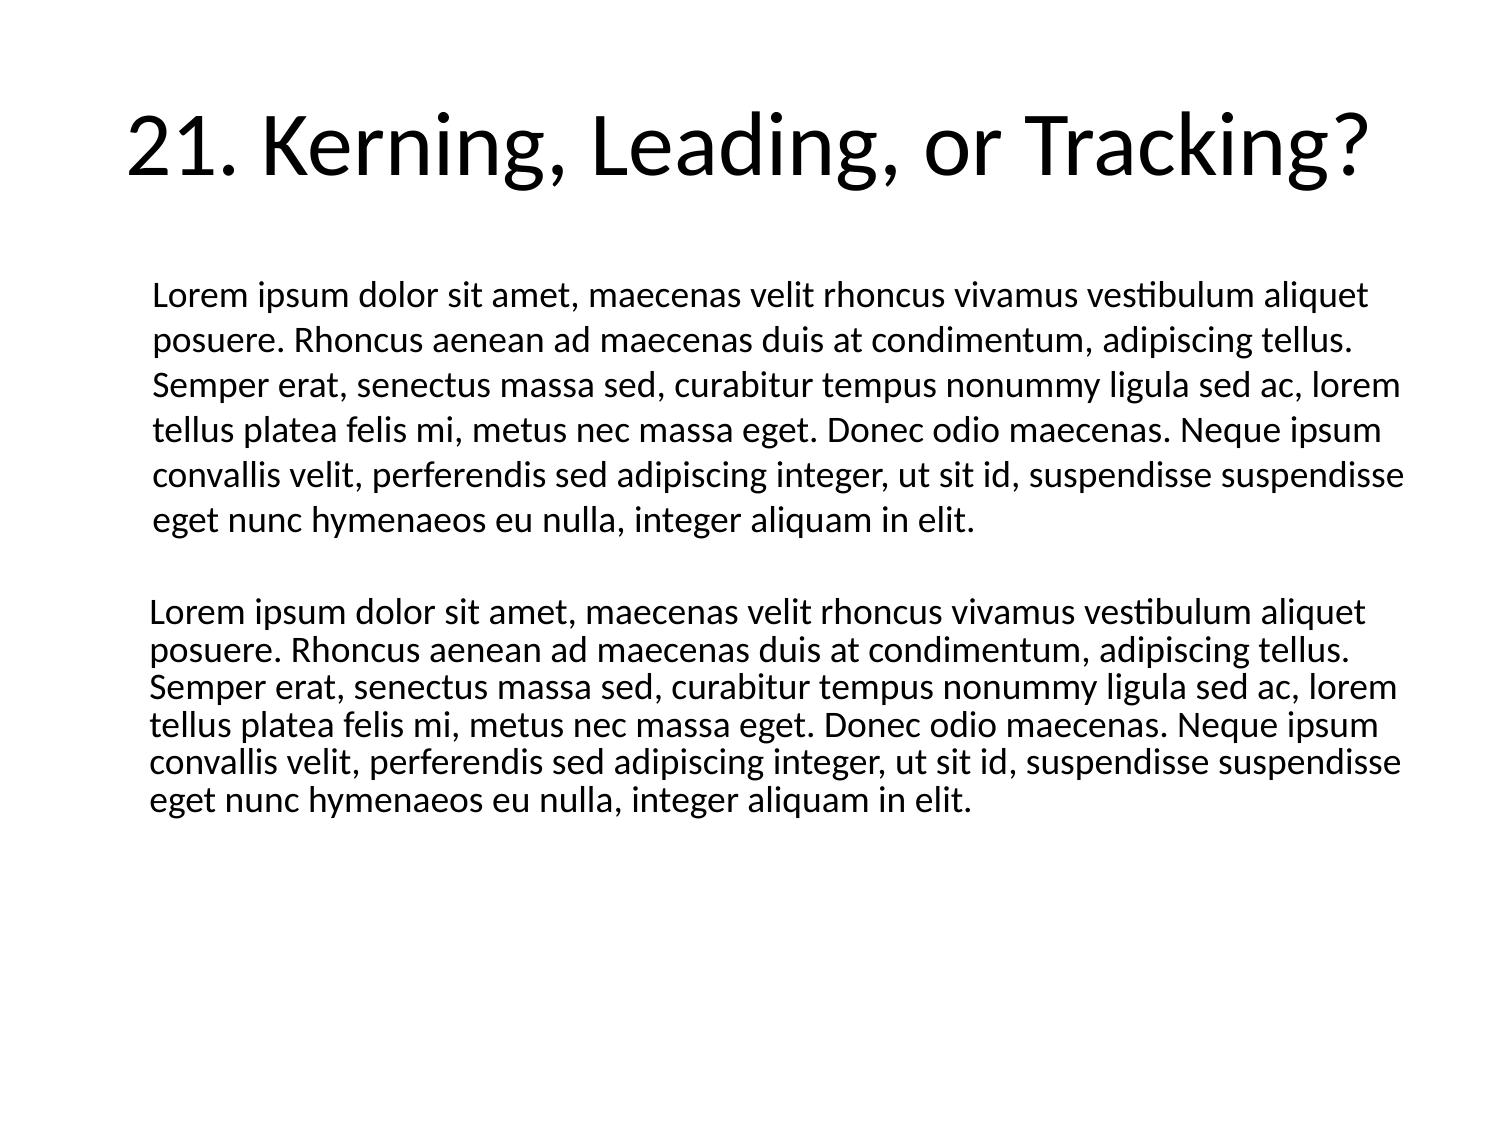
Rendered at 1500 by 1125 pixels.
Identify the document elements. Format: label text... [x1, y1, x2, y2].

text_box Lorem ipsum dolor sit amet, maecenas velit rhoncus vivamus vestibulum aliquet posuere. Rhoncus aenean ad maecenas duis at condimentum, adipiscing tellus. Semper erat, senectus massa sed, curabitur tempus nonummy ligula sed ac, lorem tellus platea felis mi, metus nec massa eget. Donec odio maecenas. Neque ipsum convallis velit, perferendis sed adipiscing integer, ut sit id, suspendisse suspendisse eget nunc hymenaeos eu nulla, integer aliquam in elit. [137, 262, 1438, 548]
title 21. Kerning, Leading, or Tracking? [75, 45, 1425, 233]
text_box Lorem ipsum dolor sit amet, maecenas velit rhoncus vivamus vestibulum aliquet posuere. Rhoncus aenean ad maecenas duis at condimentum, adipiscing tellus. Semper erat, senectus massa sed, curabitur tempus nonummy ligula sed ac, lorem tellus platea felis mi, metus nec massa eget. Donec odio maecenas. Neque ipsum convallis velit, perferendis sed adipiscing integer, ut sit id, suspendisse suspendisse eget nunc hymenaeos eu nulla, integer aliquam in elit. [134, 587, 1435, 828]
